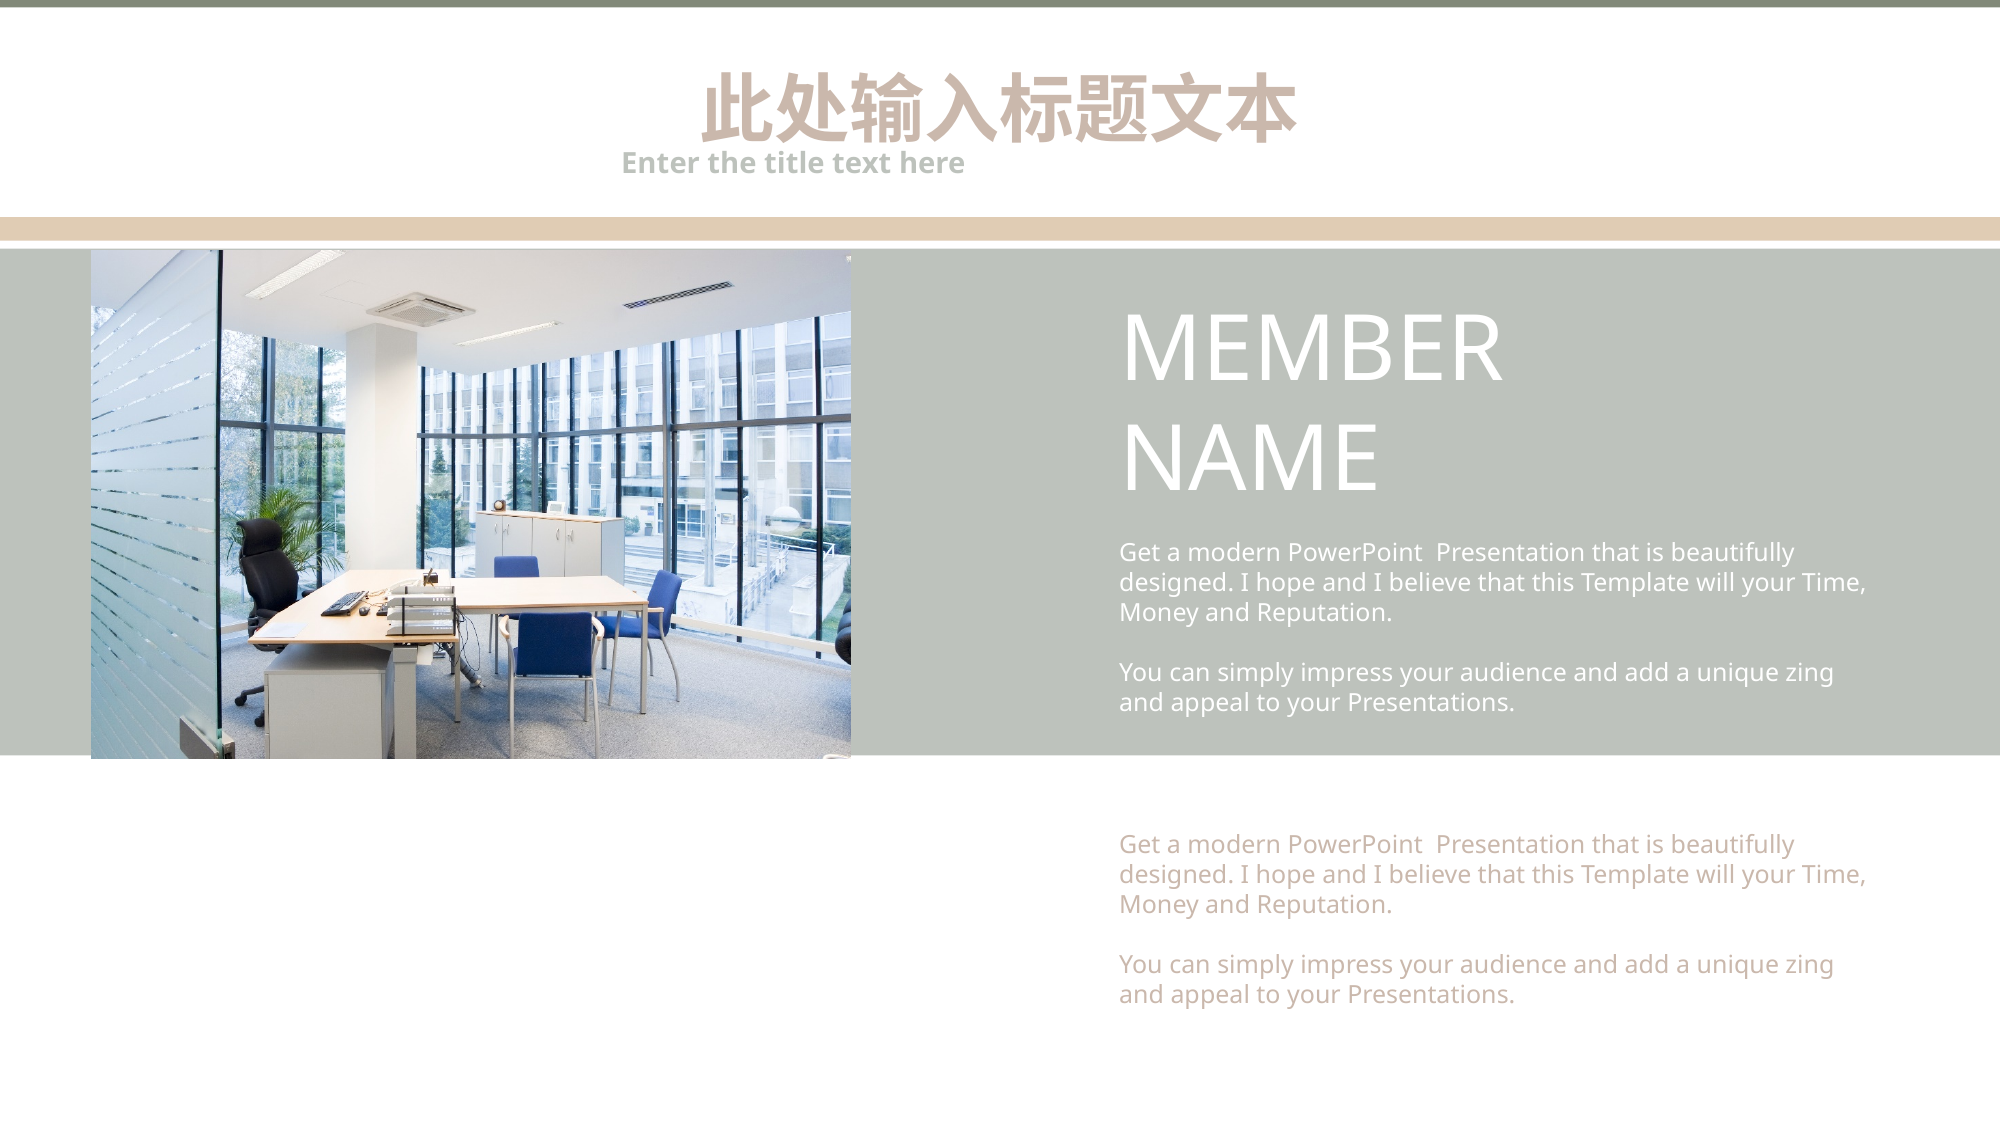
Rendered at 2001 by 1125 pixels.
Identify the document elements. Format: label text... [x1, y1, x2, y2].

picture [91, 250, 851, 759]
text_box MEMBER NAME [1104, 281, 1604, 516]
text_box Get a modern PowerPoint Presentation that is beautifully designed. I hope and I believe that this Template will your Time, Money and Reputation. You can simply impress your audience and add a unique zing and appeal to your Presentations. [1104, 821, 1895, 1017]
text_box Get a modern PowerPoint Presentation that is beautifully designed. I hope and I believe that this Template will your Time, Money and Reputation. You can simply impress your audience and add a unique zing and appeal to your Presentations. [1104, 529, 1895, 724]
text_box Enter the title text here [606, 136, 1394, 187]
text_box 此处输入标题文本 [685, 53, 1315, 136]
